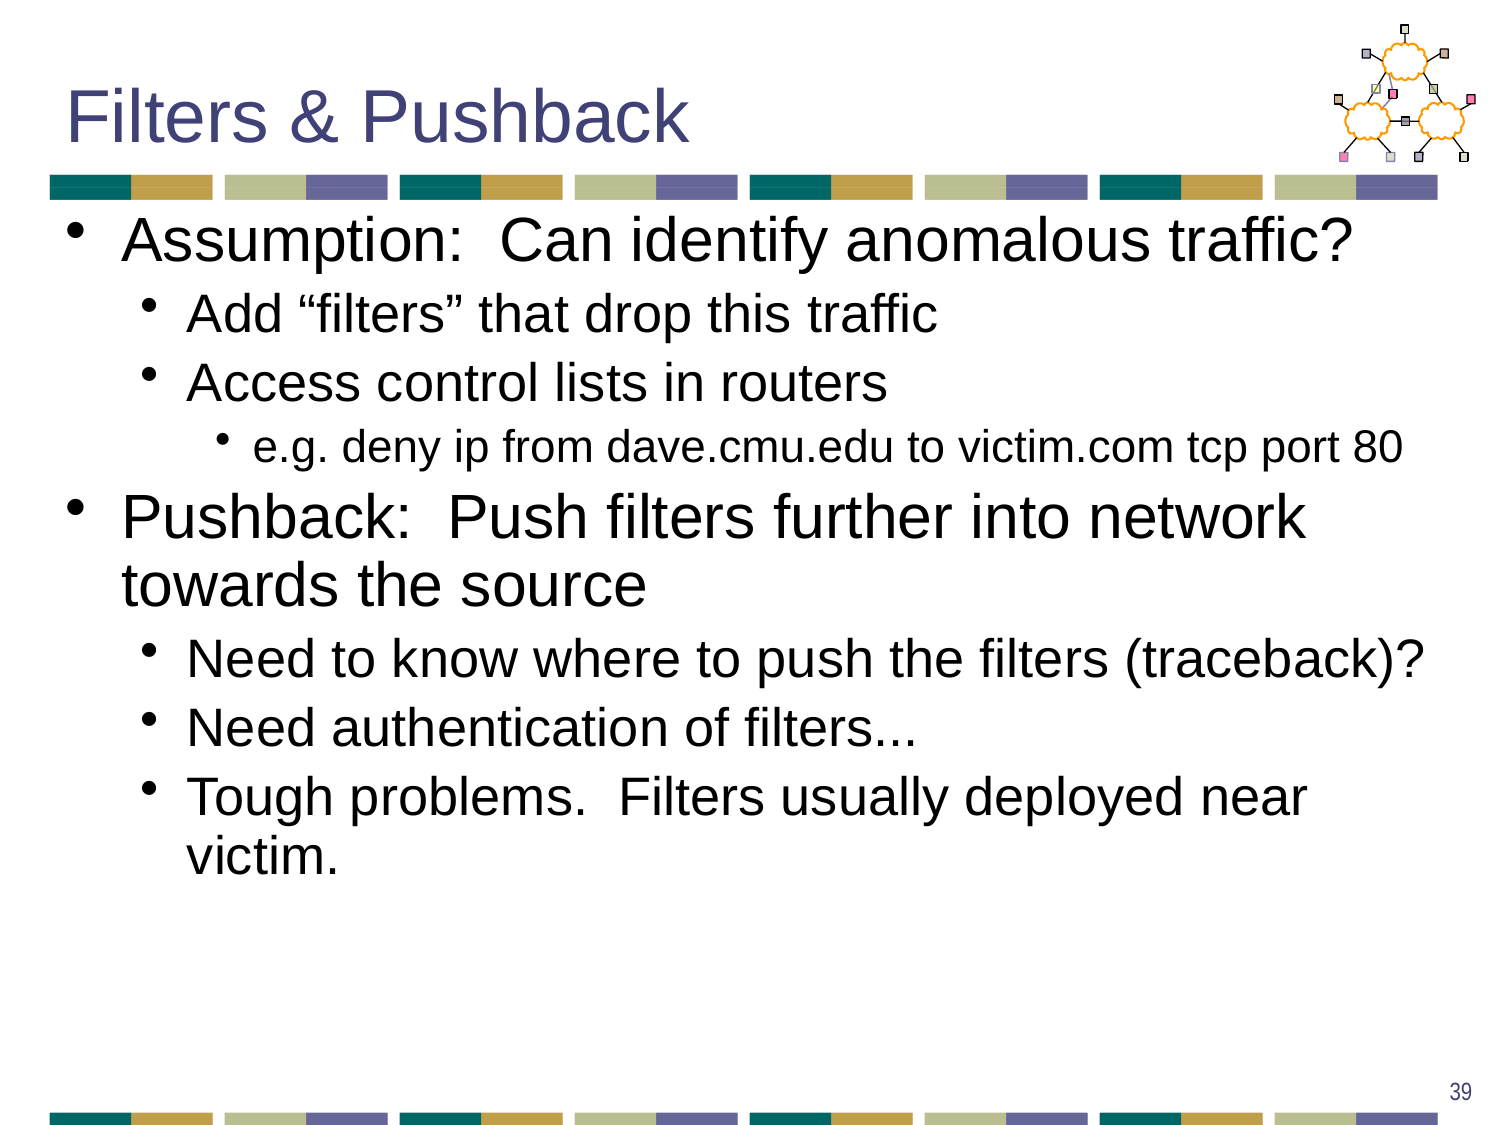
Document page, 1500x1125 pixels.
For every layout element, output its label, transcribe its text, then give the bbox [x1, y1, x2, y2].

title Filters & Pushback [50, 62, 1388, 163]
list Assumption: Can identify anomalous traffic? Add “filters” that drop this traffic Access control lists in routers e.g. deny ip from dave.cmu.edu to victim.com tcp port 80 Pushback: Push filters further into network towards the source Need to know where to push the filters (traceback)? Need authentication of filters... Tough problems. Filters usually deployed near victim. [50, 200, 1463, 1000]
slide_number 39 [1174, 1037, 1488, 1113]
